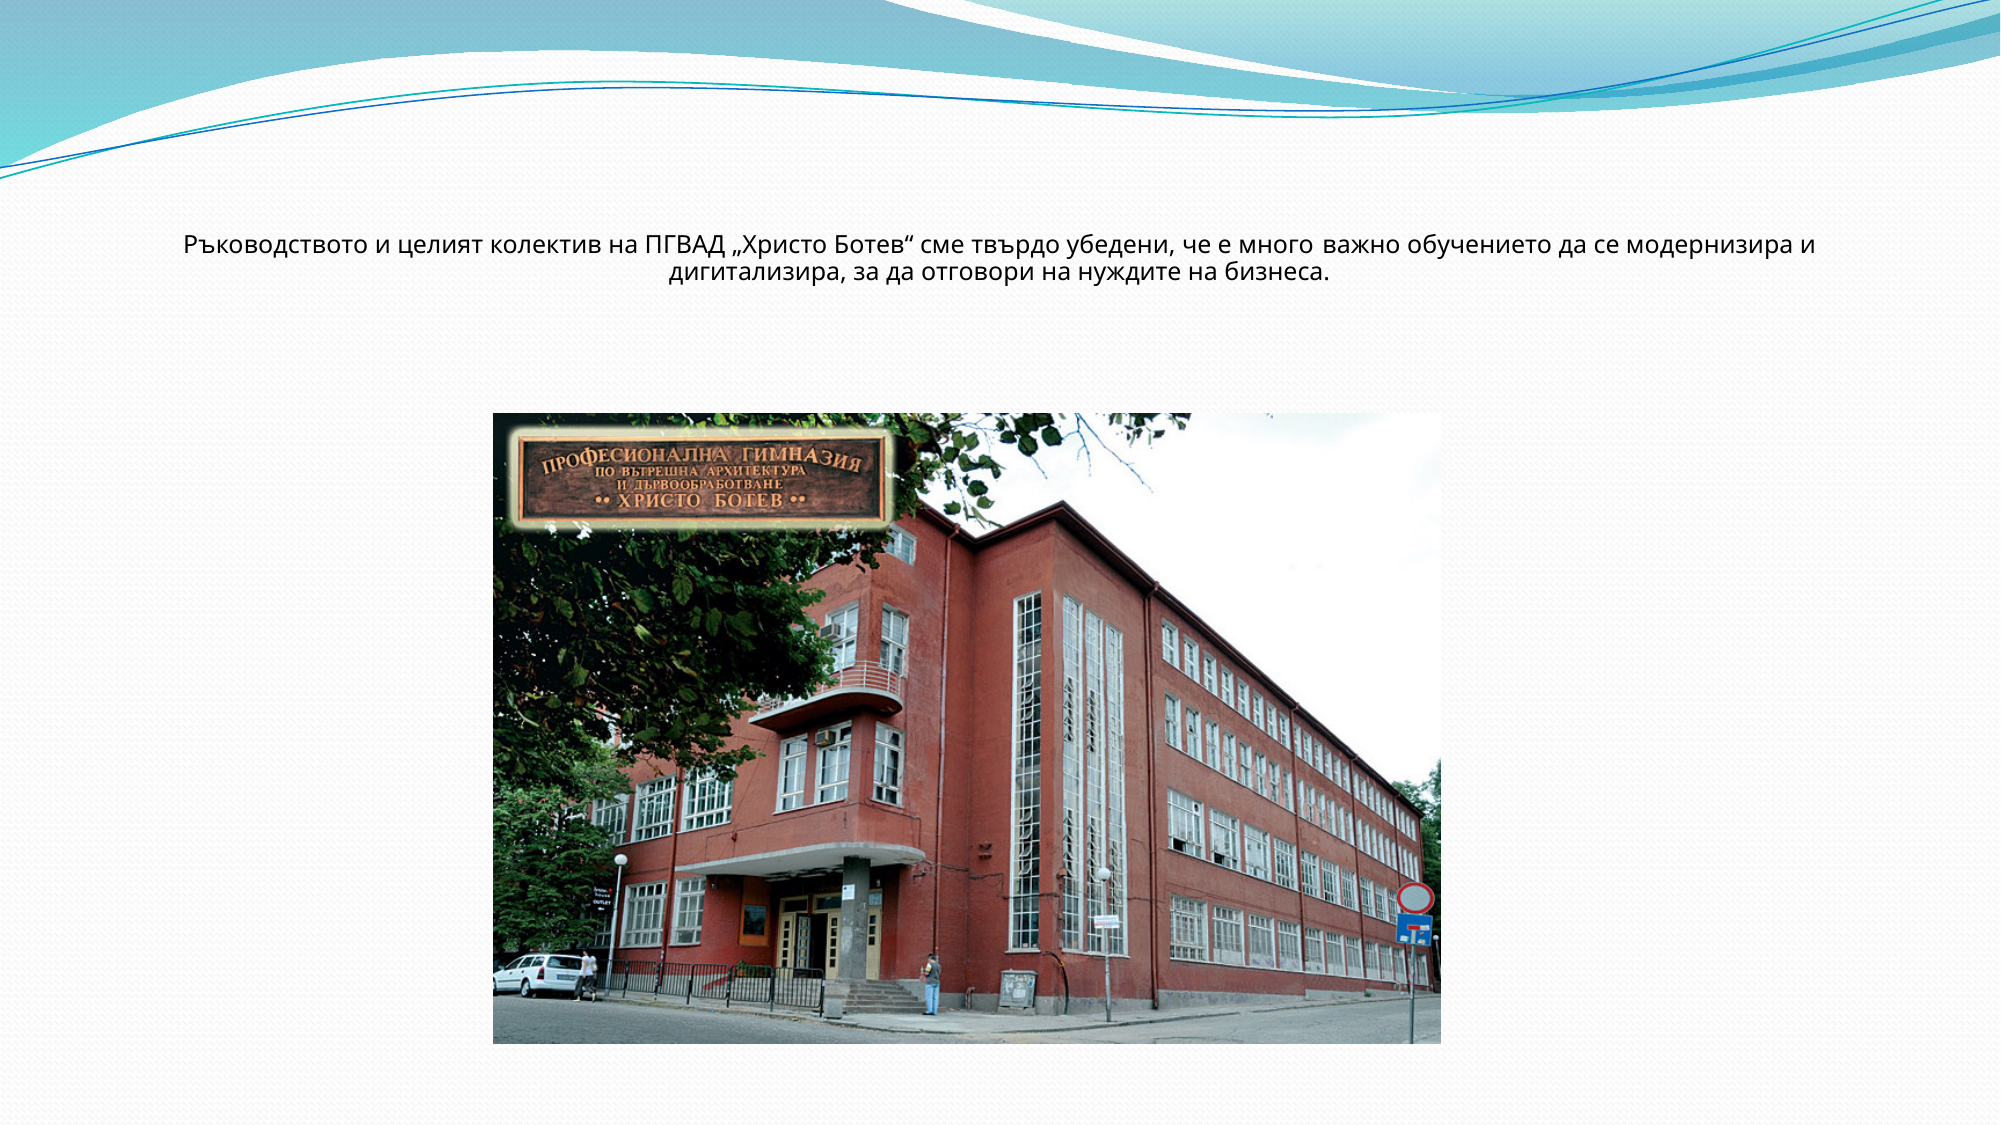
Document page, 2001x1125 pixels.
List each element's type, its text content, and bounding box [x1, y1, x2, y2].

picture [493, 412, 1441, 1045]
list Ръководството и целият колектив на ПГВАД „Христо Ботев“ сме твърдо убедени, че е много важно обучението да се модернизира и дигитализира, за да отговори на нуждите на бизнеса. [99, 224, 1900, 1038]
